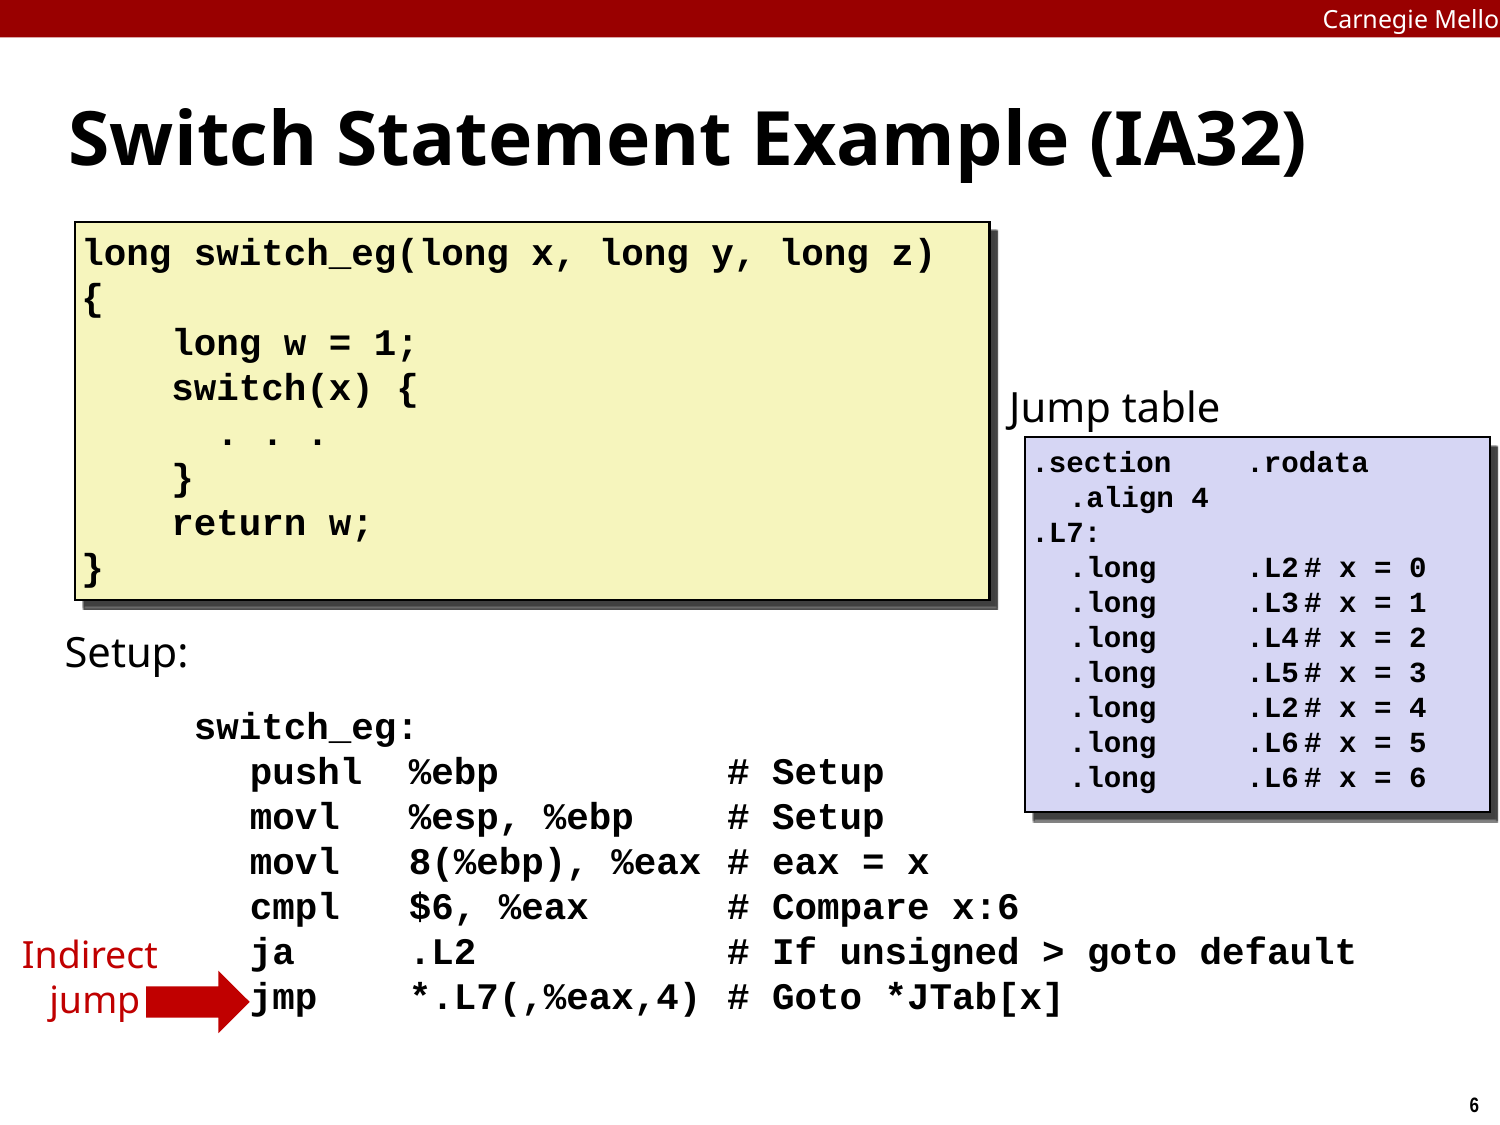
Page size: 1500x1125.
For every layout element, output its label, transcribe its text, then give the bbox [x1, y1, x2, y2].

text_box [146, 986, 187, 1018]
text_box Setup: [64, 625, 632, 689]
title Switch Statement Example (IA32) [62, 41, 1438, 230]
text_box .section .rodata .align 4 .L7: .long .L2 # x = 0 .long .L3 # x = 1 .long .L4 # x = 2 .long .L5 # x = 3 .long .L2 # x = 4 .long .L6 # x = 5 .long .L6 # x = 6 [1025, 437, 1490, 813]
text_box long switch_eg(long x, long y, long z) { long w = 1; switch(x) { . . . } return w; } [75, 221, 990, 600]
text_box switch_eg: pushl %ebp # Setup movl %esp, %ebp # Setup movl 8(%ebp), %eax # eax = x cmpl $6, %eax # Compare x:6 ja .L2 # If unsigned > goto default jmp *.L7(,%eax,4) # Goto *JTab[x] [187, 695, 1438, 1050]
text_box [0, 0, 1500, 38]
text_box Indirect jump [15, 924, 175, 1028]
text_box Jump table [1002, 375, 1227, 438]
text_box Carnegie Mellon [1322, 3, 1500, 33]
